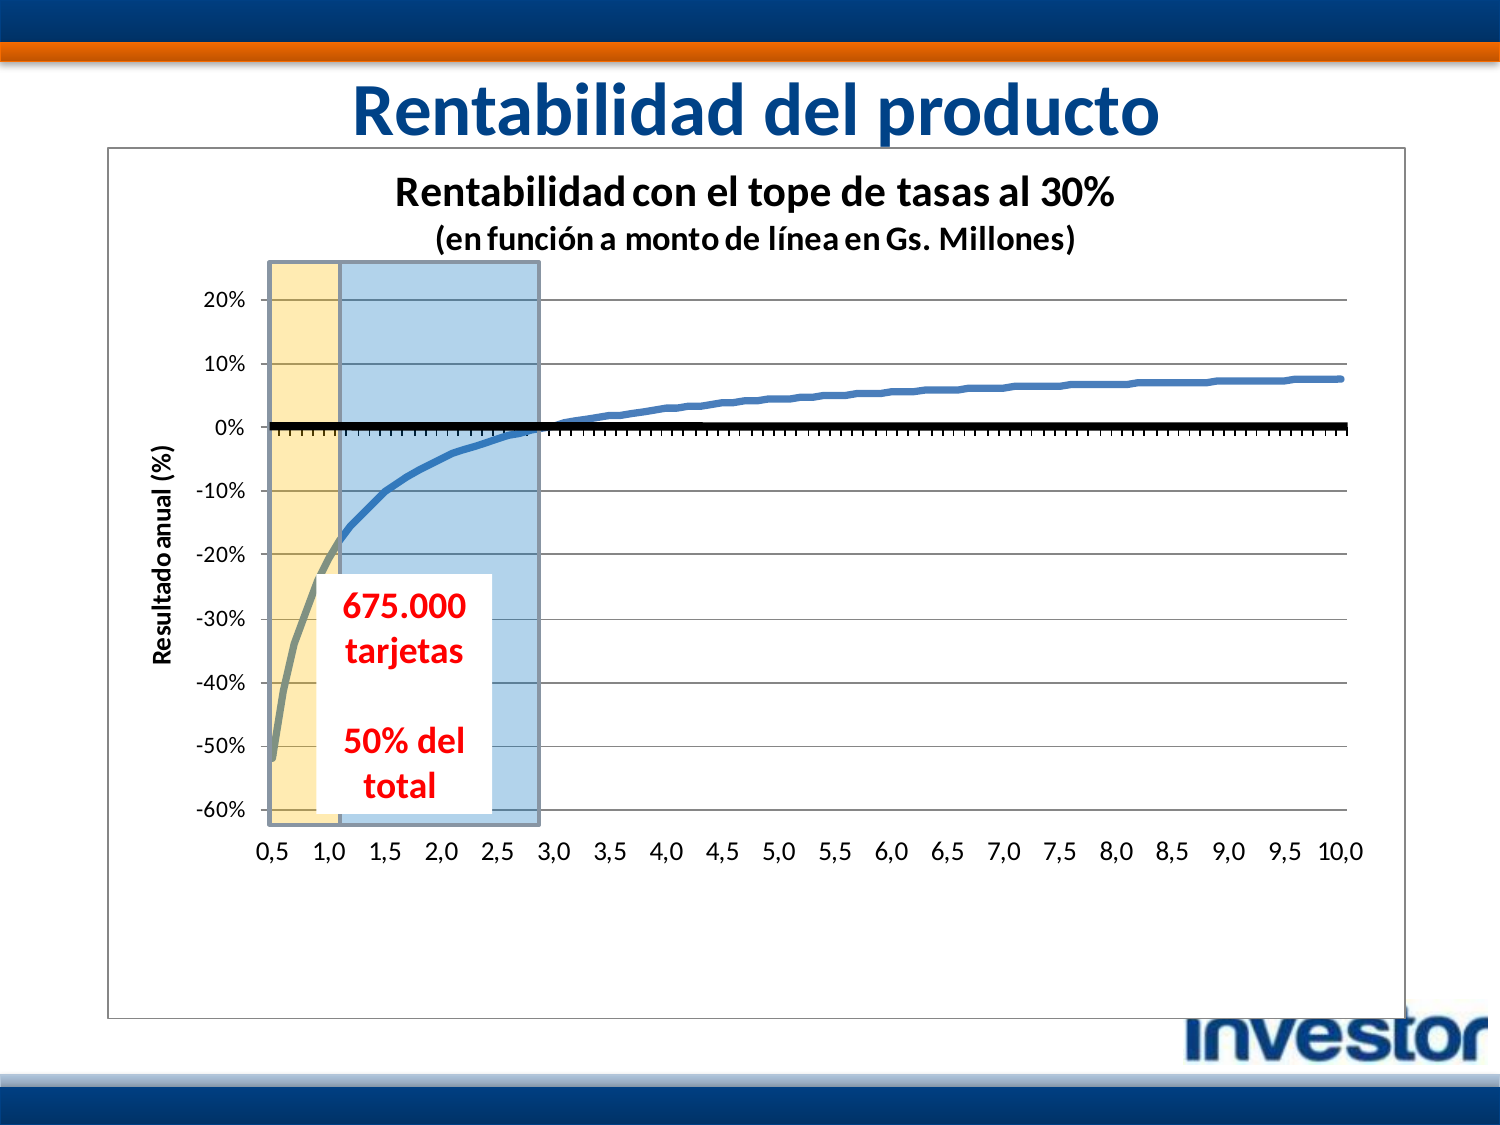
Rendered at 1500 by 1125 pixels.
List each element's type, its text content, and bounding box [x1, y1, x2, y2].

picture [1183, 999, 1488, 1065]
title Rentabilidad del producto [81, 11, 1433, 200]
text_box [105, 144, 1407, 1020]
